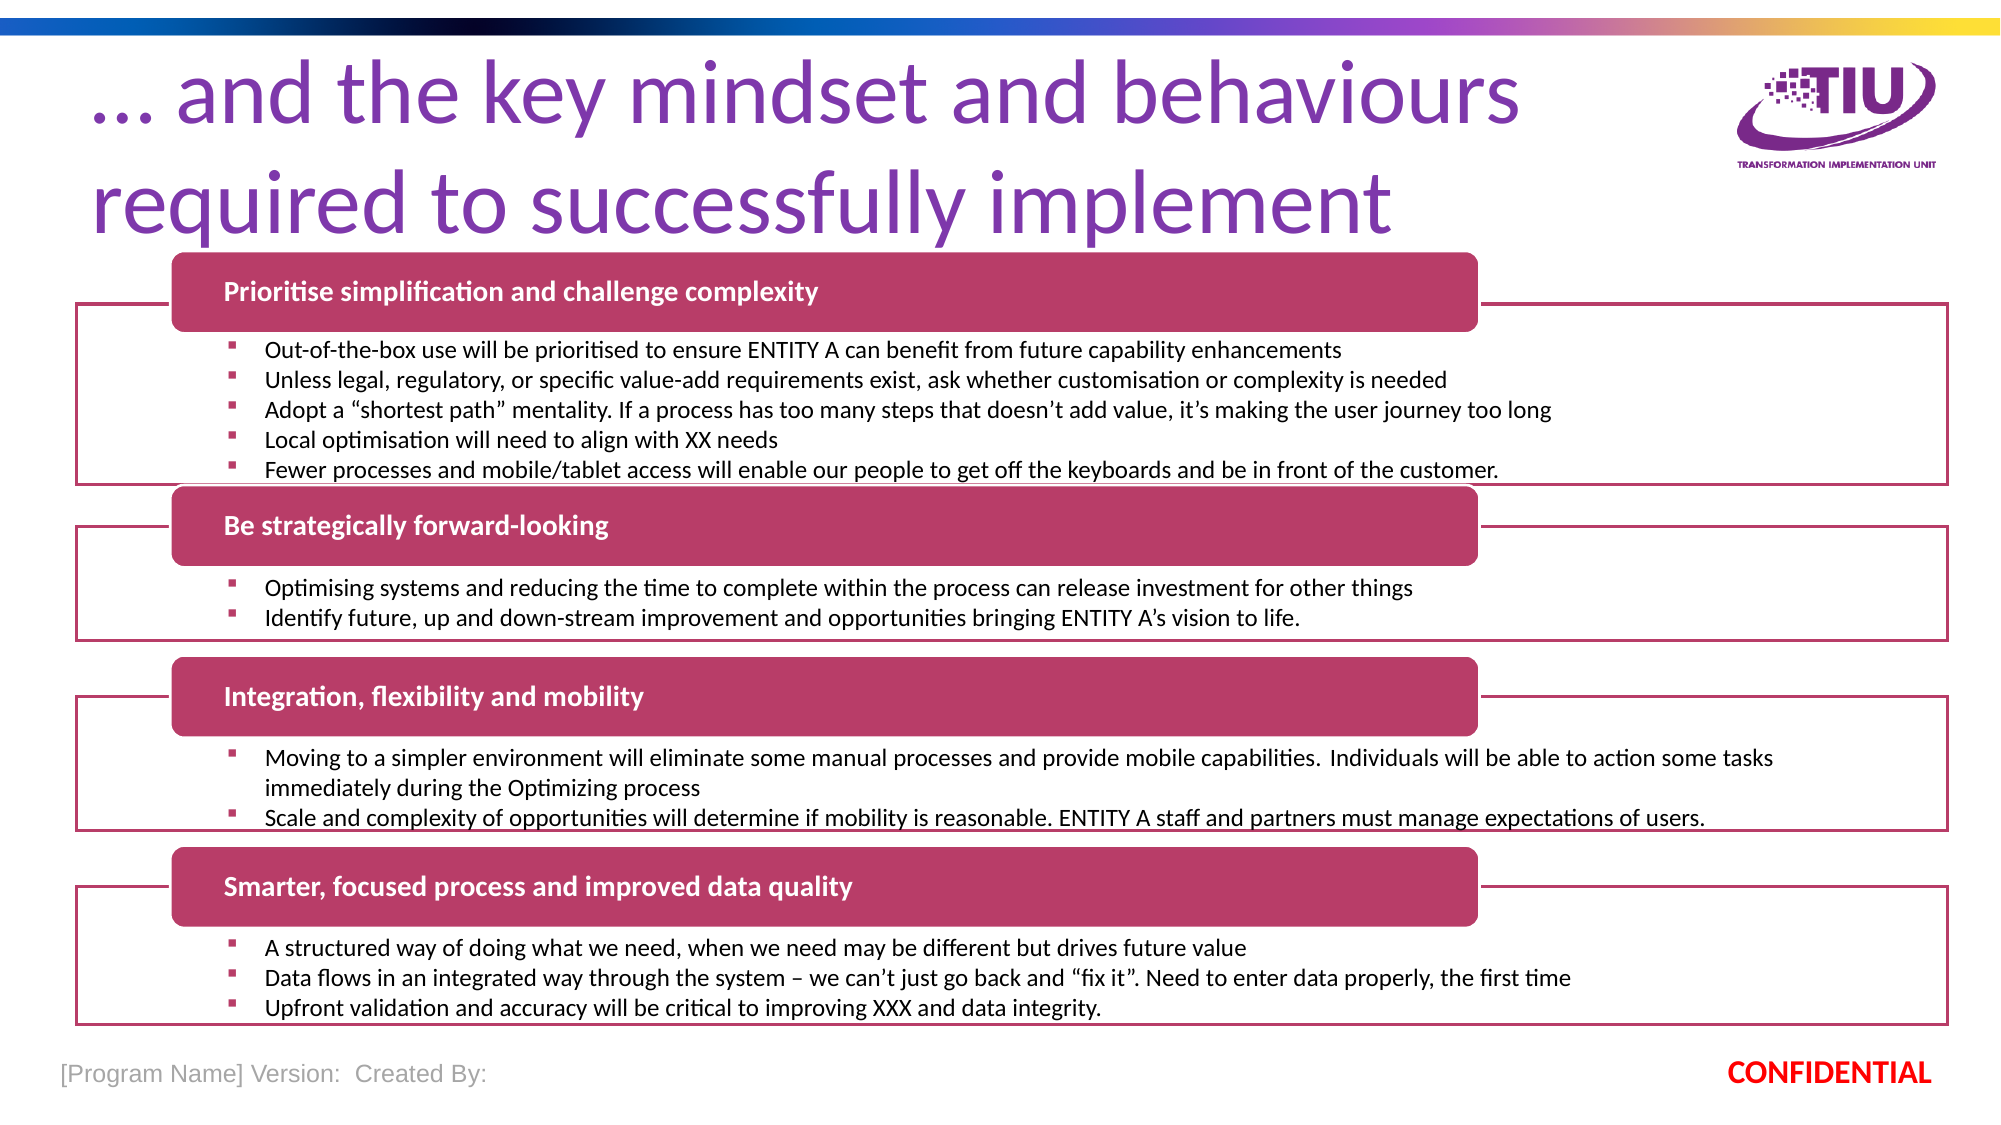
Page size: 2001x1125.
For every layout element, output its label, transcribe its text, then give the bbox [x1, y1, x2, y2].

text_box … and the key mindset and behaviours required to successfully implement [76, 24, 1696, 260]
text_box Optimising systems and reducing the time to complete within the process can release investment for other things Identify future, up and down-stream improvement and opportunities bringing ENTITY A’s vision to life. [75, 524, 1949, 642]
text_box A structured way of doing what we need, when we need may be different but drives future value Data flows in an integrated way through the system – we can’t just go back and “fix it”. Need to enter data properly, the first time Upfront validation and accuracy will be critical to improving XXX and data integrity. [75, 884, 1949, 1027]
text_box CONFIDENTIAL [1563, 1042, 1948, 1098]
text_box Moving to a simpler environment will eliminate some manual processes and provide mobile capabilities. Individuals will be able to action some tasks immediately during the Optimizing process Scale and complexity of opportunities will determine if mobility is reasonable. ENTITY A staff and partners must manage expectations of users. [75, 695, 1949, 833]
text_box Integration, flexibility and mobility [168, 653, 1482, 740]
text_box Smarter, focused process and improved data quality [168, 843, 1482, 931]
text_box [Program Name] Version: Created By: [0, 1042, 549, 1103]
text_box Out-of-the-box use will be prioritised to ensure ENTITY A can benefit from future capability enhancements Unless legal, regulatory, or specific value-add requirements exist, ask whether customisation or complexity is needed Adopt a “shortest path” mentality. If a process has too many steps that doesn’t add value, it’s making the user journey too long Local optimisation will need to align with XX needs Fewer processes and mobile/tablet access will enable our people to get off the keyboards and be in front of the customer. [75, 302, 1949, 486]
picture [0, 0, 2001, 1125]
text_box Prioritise simplification and challenge complexity [168, 248, 1482, 336]
text_box Be strategically forward-looking [168, 482, 1482, 570]
